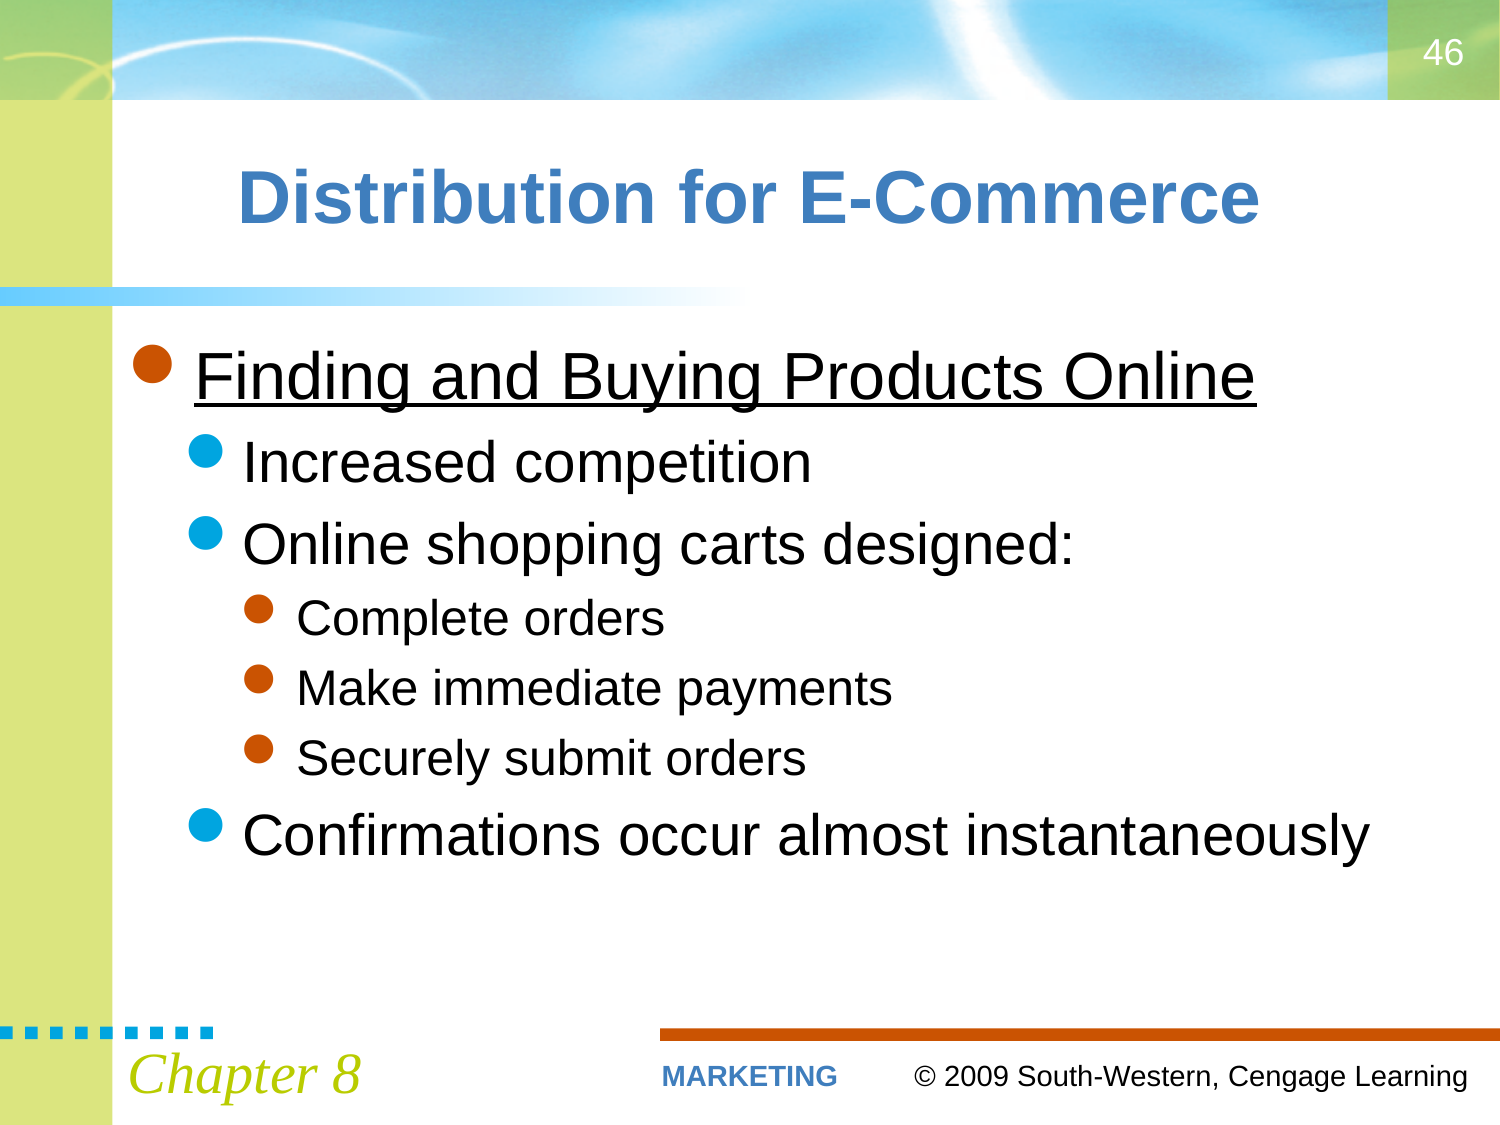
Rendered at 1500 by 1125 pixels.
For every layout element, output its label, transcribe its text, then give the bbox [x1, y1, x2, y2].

slide_number 46 [1387, 0, 1500, 101]
footer Chapter 8 [112, 1012, 638, 1113]
title Distribution for E-Commerce [112, 99, 1388, 288]
list Finding and Buying Products Online Increased competition Online shopping carts designed: Complete orders Make immediate payments Securely submit orders Confirmations occur almost instantaneously [112, 324, 1463, 1001]
